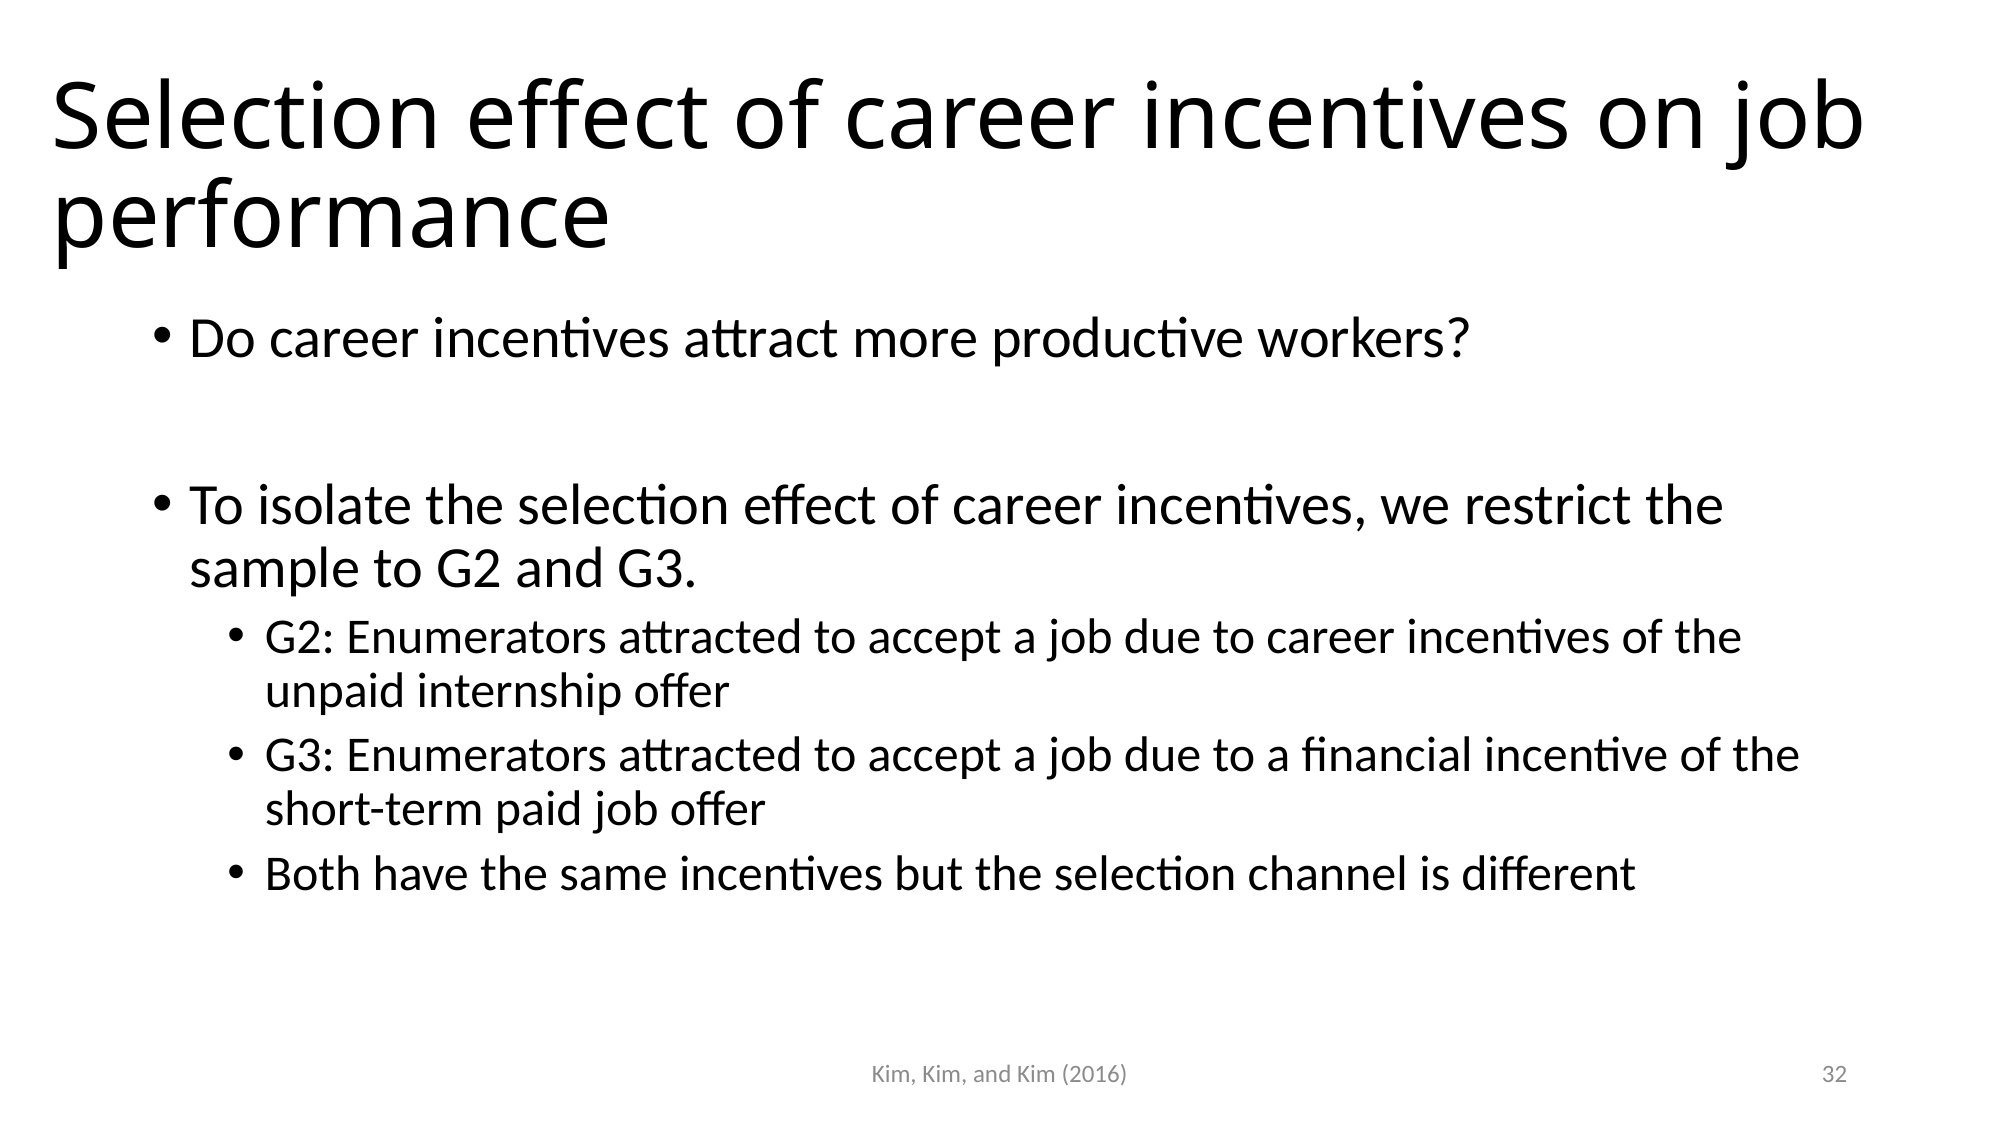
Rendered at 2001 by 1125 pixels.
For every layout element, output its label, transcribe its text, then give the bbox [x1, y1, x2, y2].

title Selection effect of career incentives on job performance [36, 59, 2000, 278]
list Do career incentives attract more productive workers? To isolate the selection effect of career incentives, we restrict the sample to G2 and G3. G2: Enumerators attracted to accept a job due to career incentives of the unpaid internship offer G3: Enumerators attracted to accept a job due to a financial incentive of the short-term paid job offer Both have the same incentives but the selection channel is different [137, 299, 1863, 1014]
footer Kim, Kim, and Kim (2016) [662, 1042, 1338, 1103]
slide_number 32 [1412, 1042, 1863, 1103]
